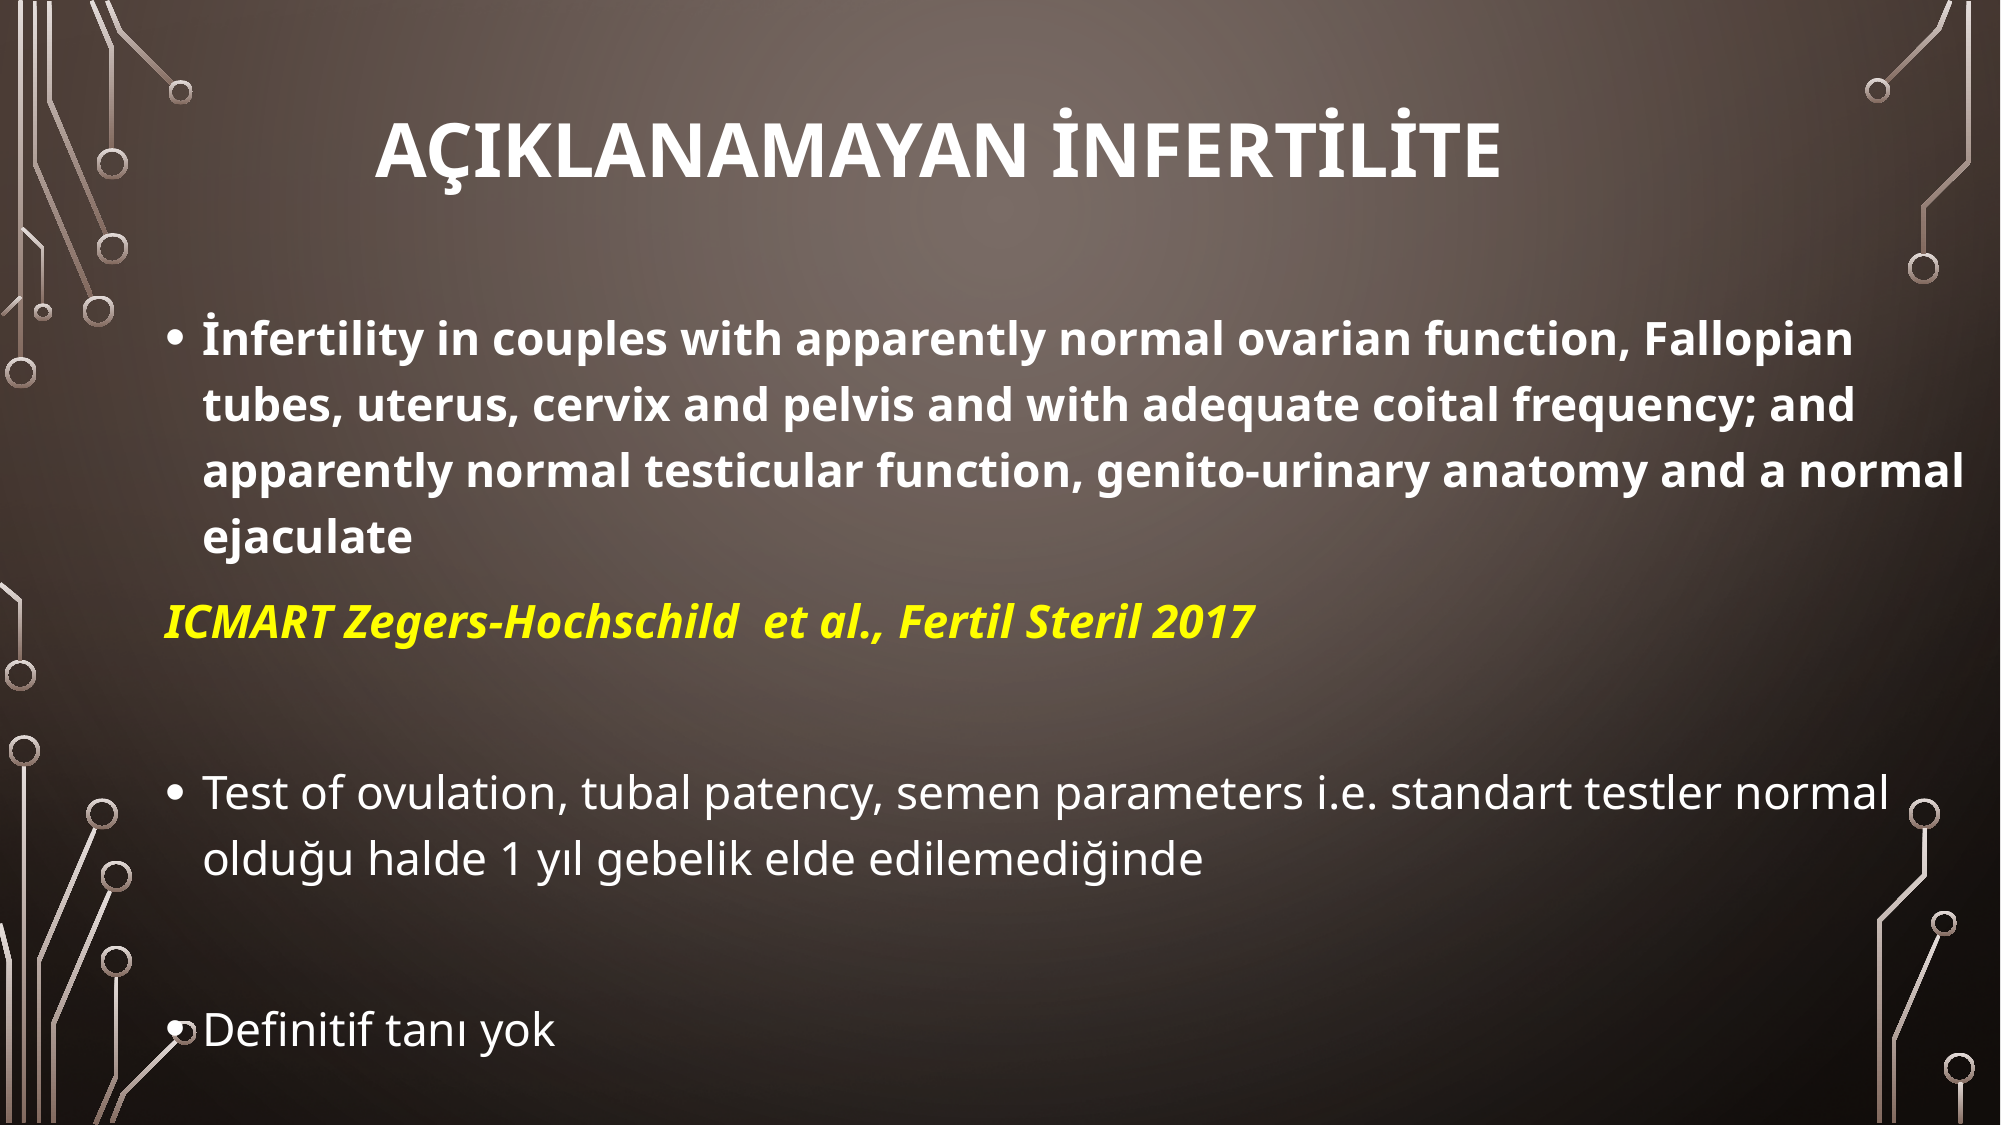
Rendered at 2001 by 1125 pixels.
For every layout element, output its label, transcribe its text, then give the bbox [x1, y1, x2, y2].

list İnfertility in couples with apparently normal ovarian function, Fallopian tubes, uterus, cervix and pelvis and with adequate coital frequency; and apparently normal testicular function, genito-urinary anatomy and a normal ejaculate ICMART Zegers-Hochschild et al., Fertil Steril 2017 Test of ovulation, tubal patency, semen parameters i.e. standart testler normal olduğu halde 1 yıl gebelik elde edilemediğinde Definitif tanı yok [150, 290, 2000, 1063]
title AÇIKLANAMAYAN İNFERTİLİTE [63, 32, 1817, 275]
